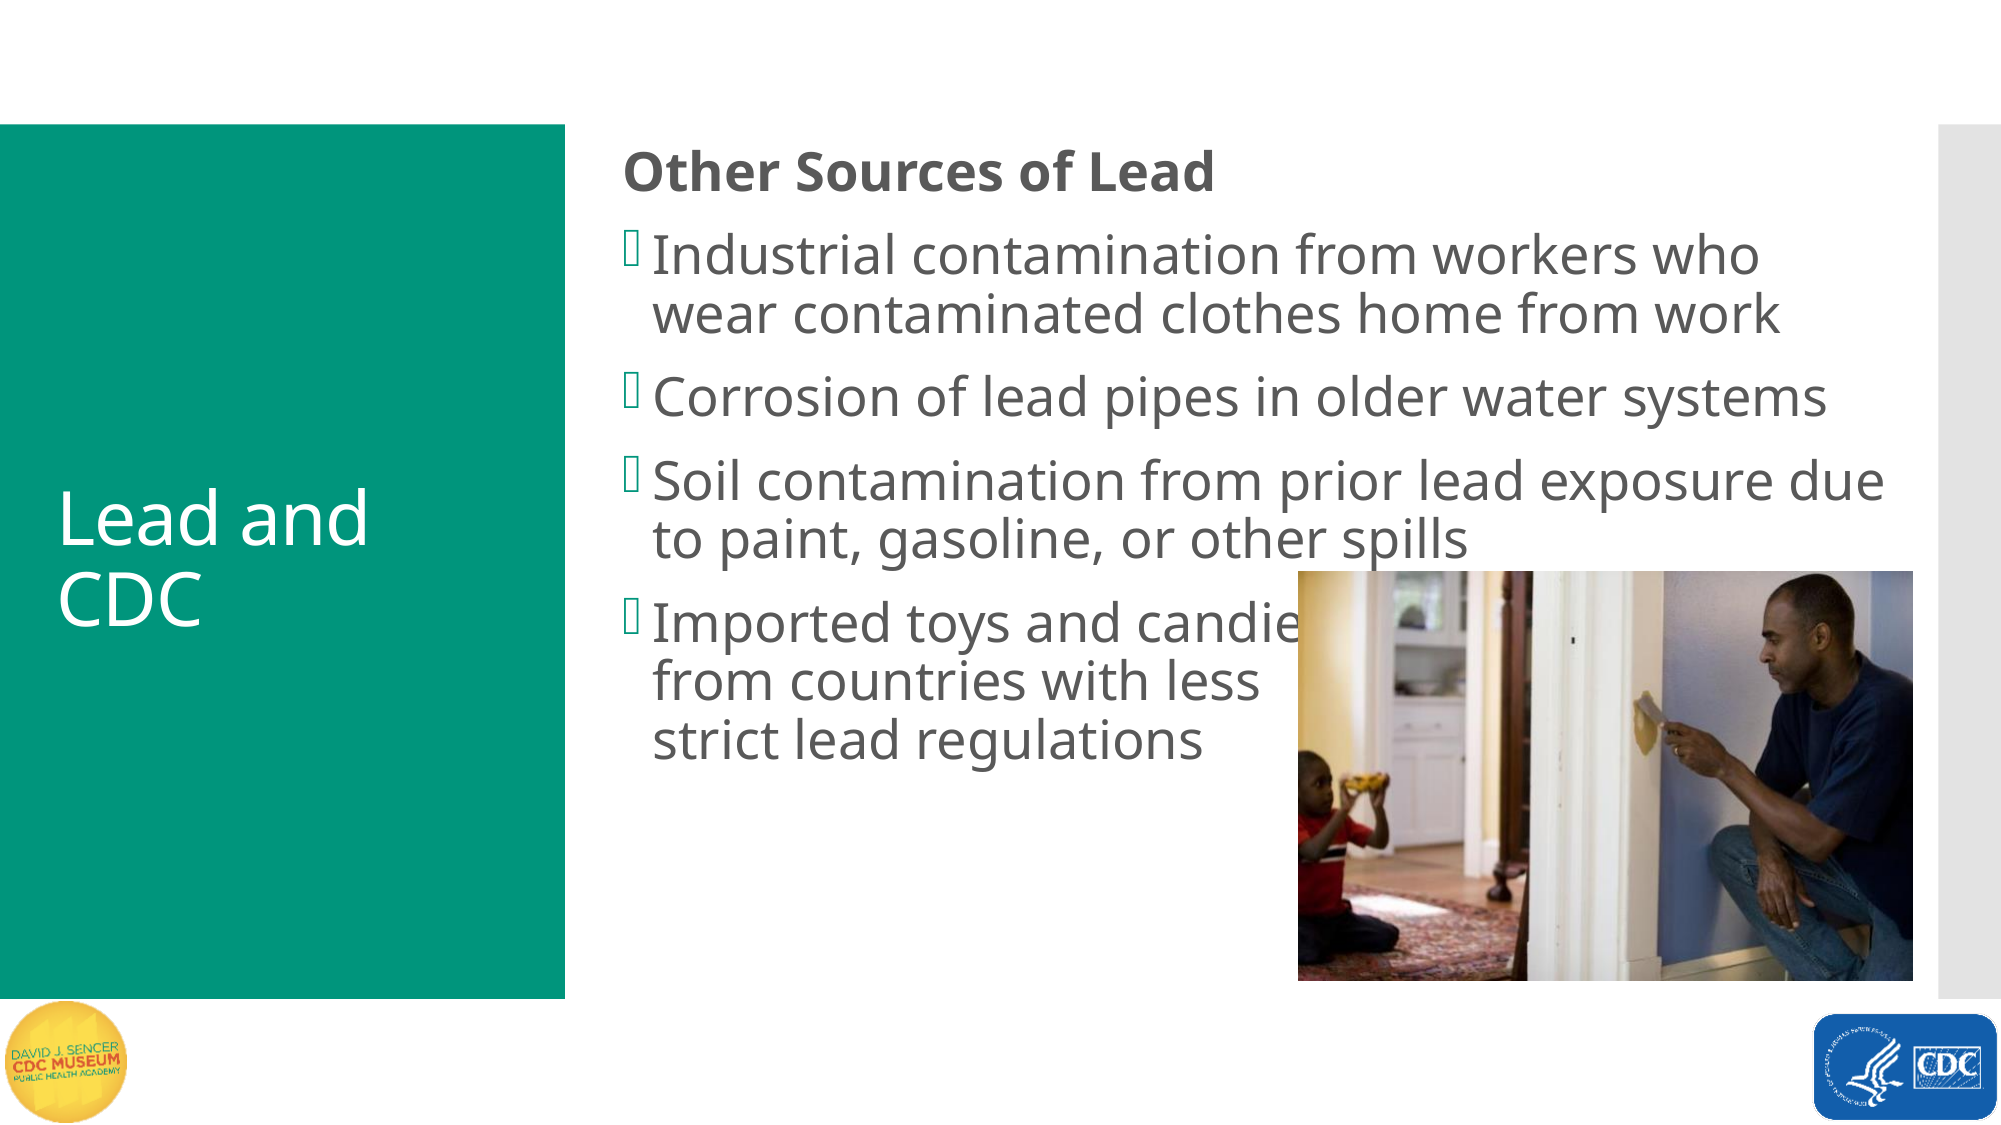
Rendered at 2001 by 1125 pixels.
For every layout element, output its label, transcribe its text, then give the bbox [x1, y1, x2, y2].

picture [4, 1001, 127, 1123]
list Other Sources of Lead Industrial contamination from workers who wear contaminated clothes home from work Corrosion of lead pipes in older water systems Soil contamination from prior lead exposure due to paint, gasoline, or other spills Imported toys and candies from countries with less strict lead regulations [607, 136, 1913, 1002]
picture [1297, 571, 1913, 981]
title Lead and CDC [41, 184, 525, 940]
picture [1801, 1006, 2000, 1125]
